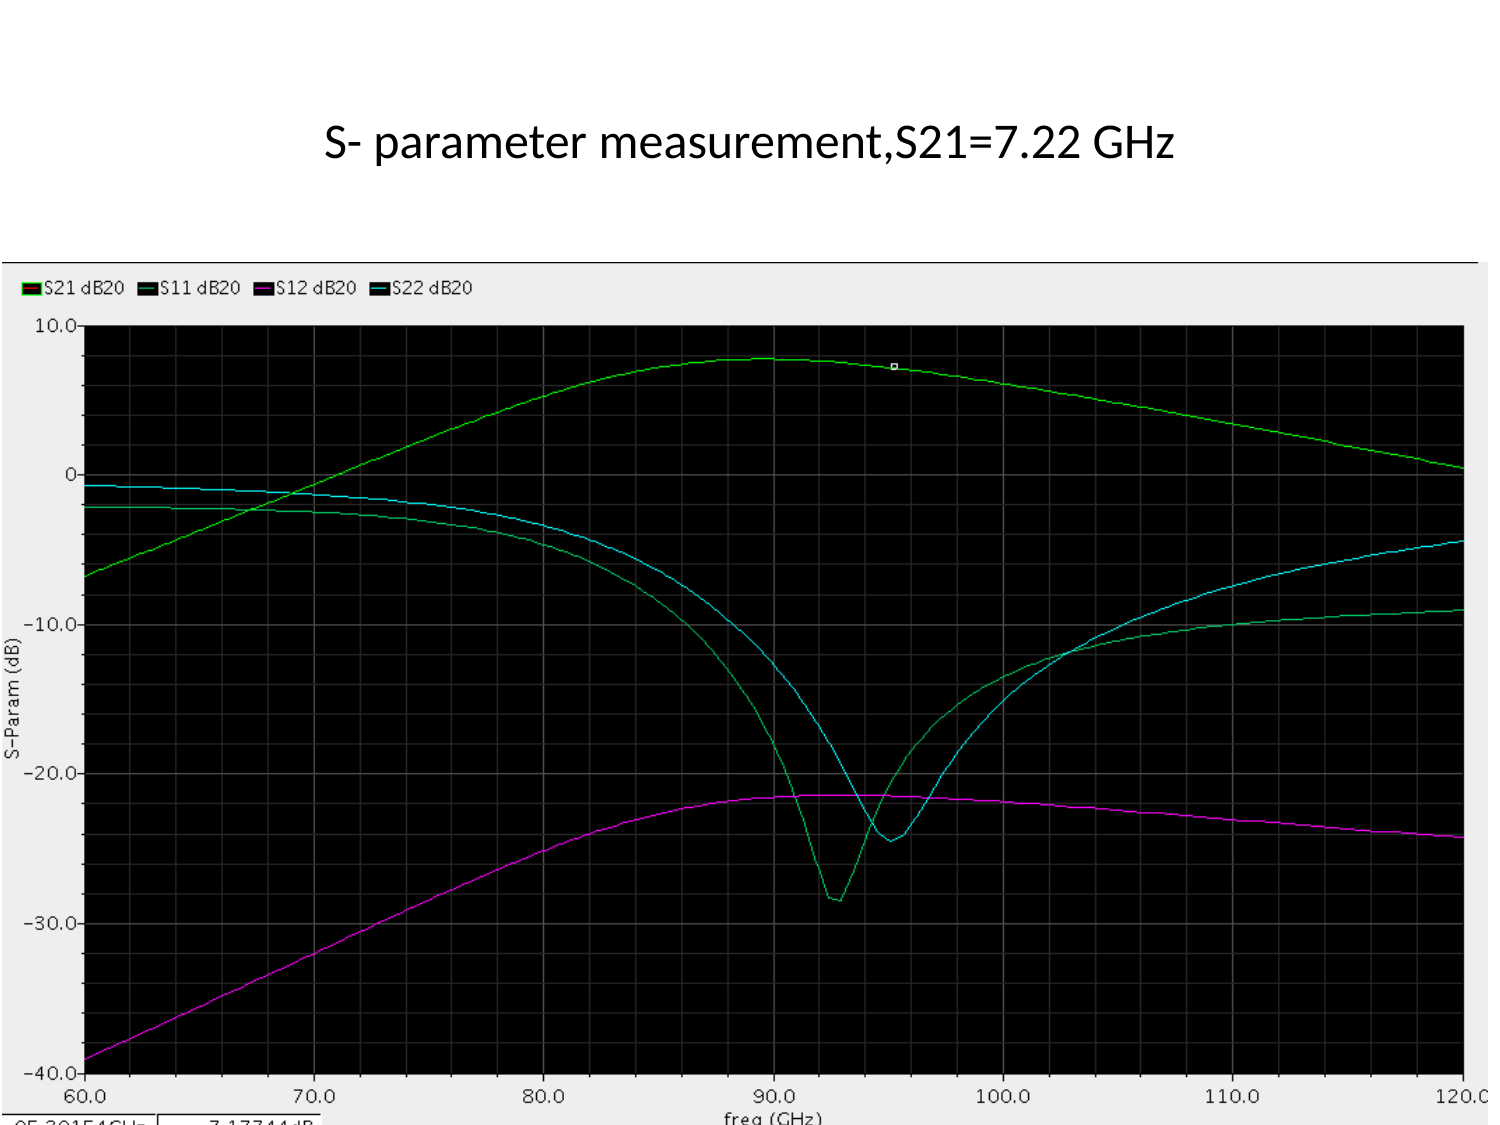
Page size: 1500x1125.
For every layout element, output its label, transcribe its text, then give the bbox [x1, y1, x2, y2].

title S- parameter measurement,S21=7.22 GHz [75, 45, 1425, 233]
picture [2, 262, 1488, 1125]
